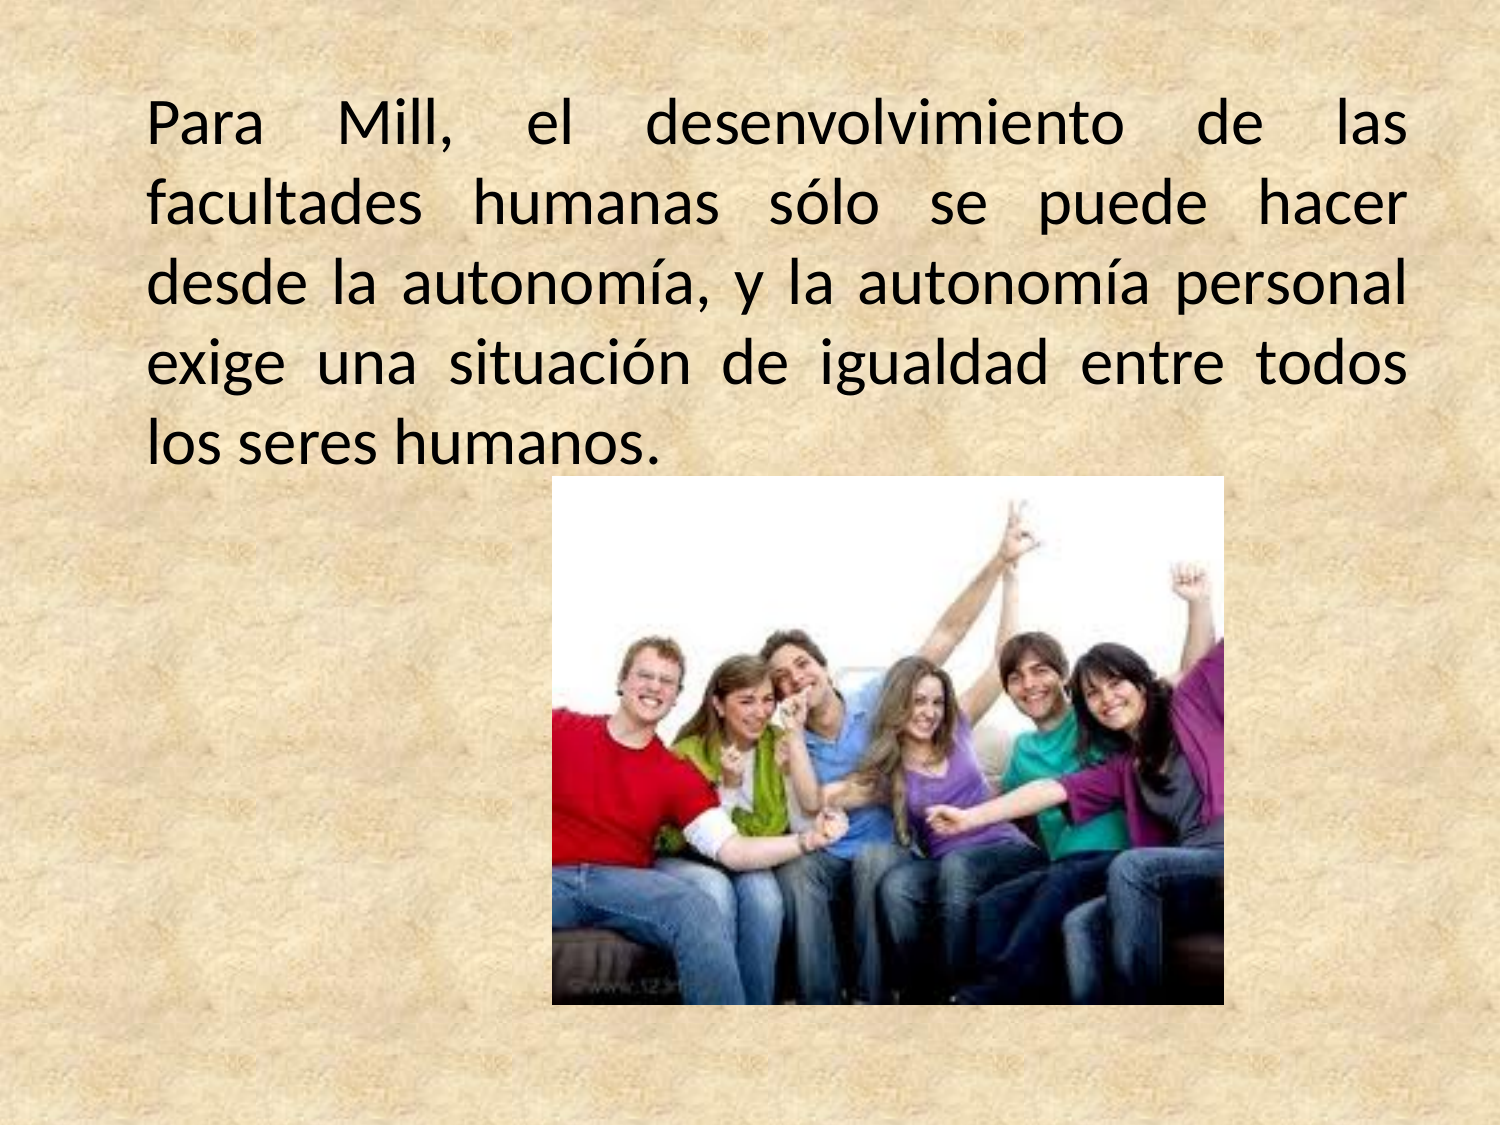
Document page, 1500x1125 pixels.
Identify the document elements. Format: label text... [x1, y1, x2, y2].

list Para Mill, el desenvolvimiento de las facultades humanas sólo se puede hacer desde la autonomía, y la autonomía personal exige una situación de igualdad entre todos los seres humanos. [75, 70, 1425, 1005]
picture [0, 0, 1500, 1125]
